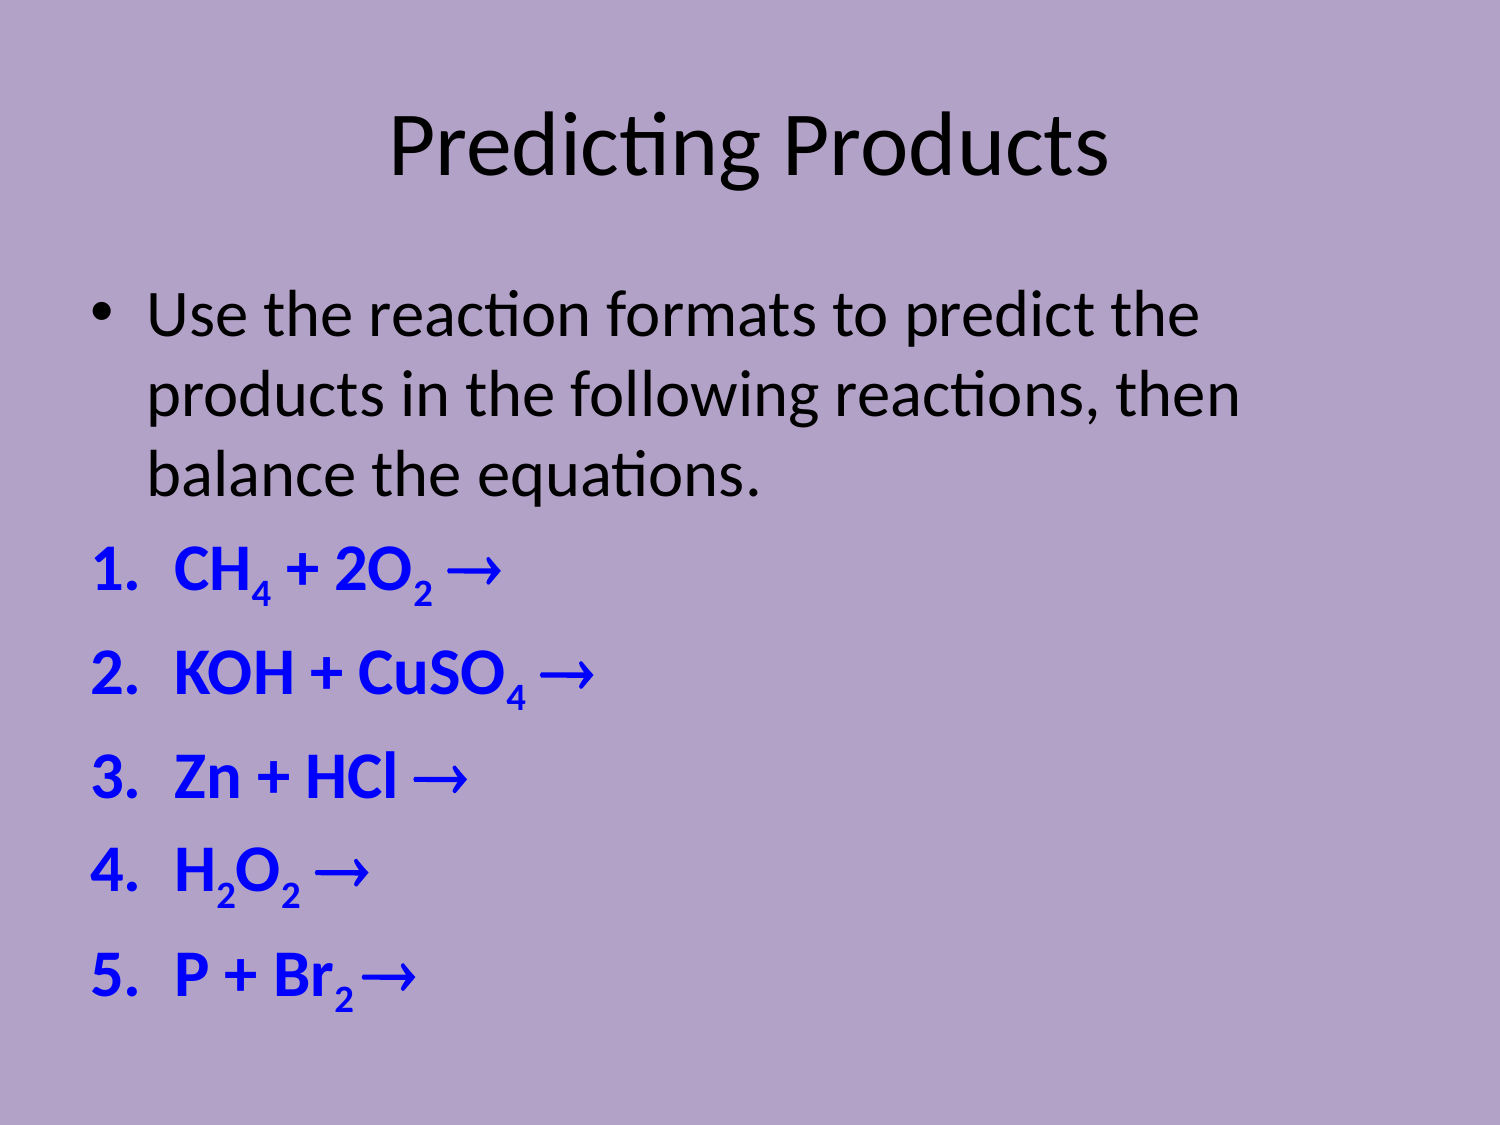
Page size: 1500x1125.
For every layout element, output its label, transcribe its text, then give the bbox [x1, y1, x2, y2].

list Use the reaction formats to predict the products in the following reactions, then balance the equations. CH4 + 2O2  KOH + CuSO4  Zn + HCl  H2O2  P + Br2  [75, 262, 1425, 1005]
title Predicting Products [75, 45, 1425, 233]
